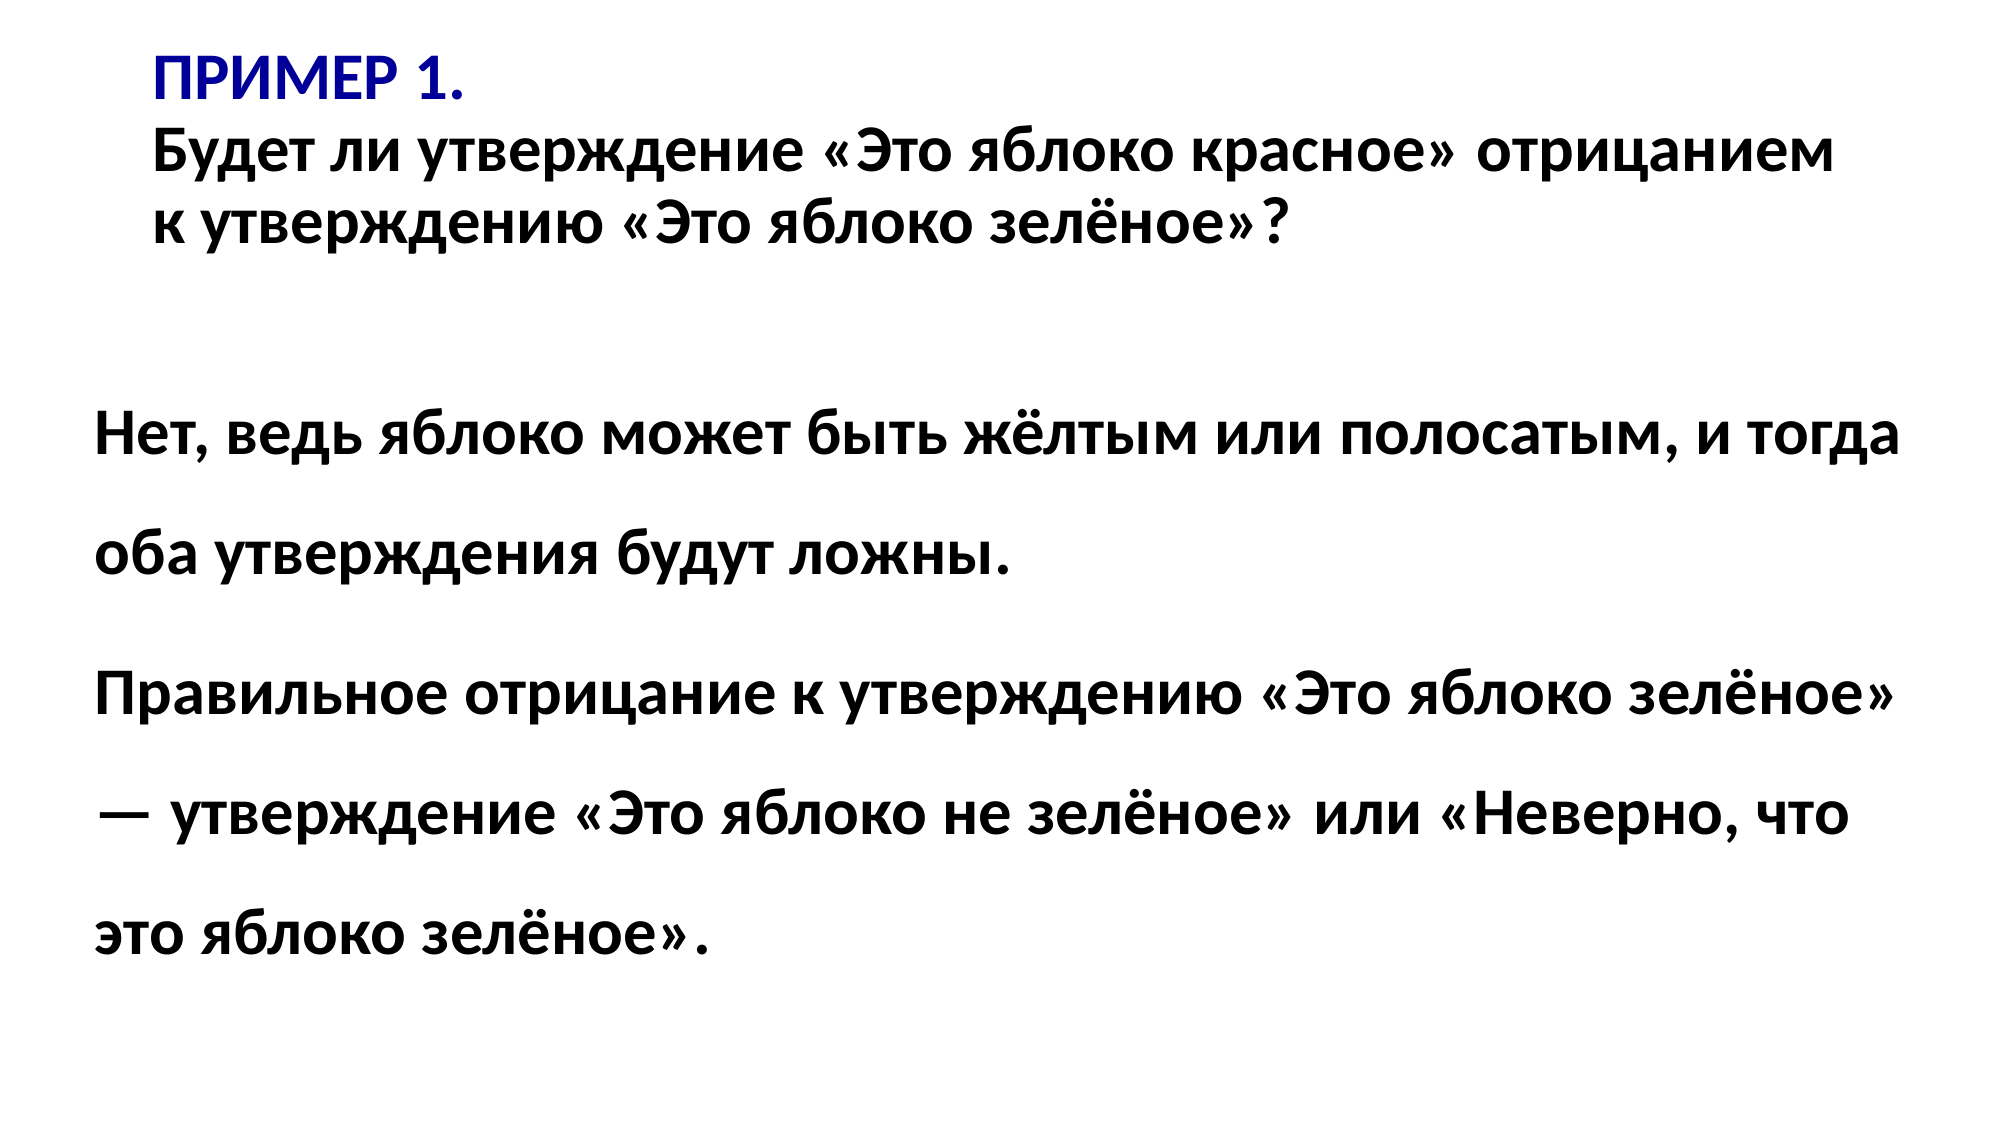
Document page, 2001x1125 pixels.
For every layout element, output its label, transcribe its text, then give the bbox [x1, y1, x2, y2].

list Нет, ведь яблоко может быть жёлтым или полосатым, и тогда оба утверждения будут ложны. Правильное отрицание к утверждению «Это яблоко зелёное» — утверждение «Это яблоко не зелёное» или «Неверно, что это яблоко зелёное». [79, 339, 1921, 1054]
title ПРИМЕР 1. Будет ли утверждение «Это яблоко красное» отрицанием к утверждению «Это яблоко зелёное»? [137, 40, 1863, 259]
